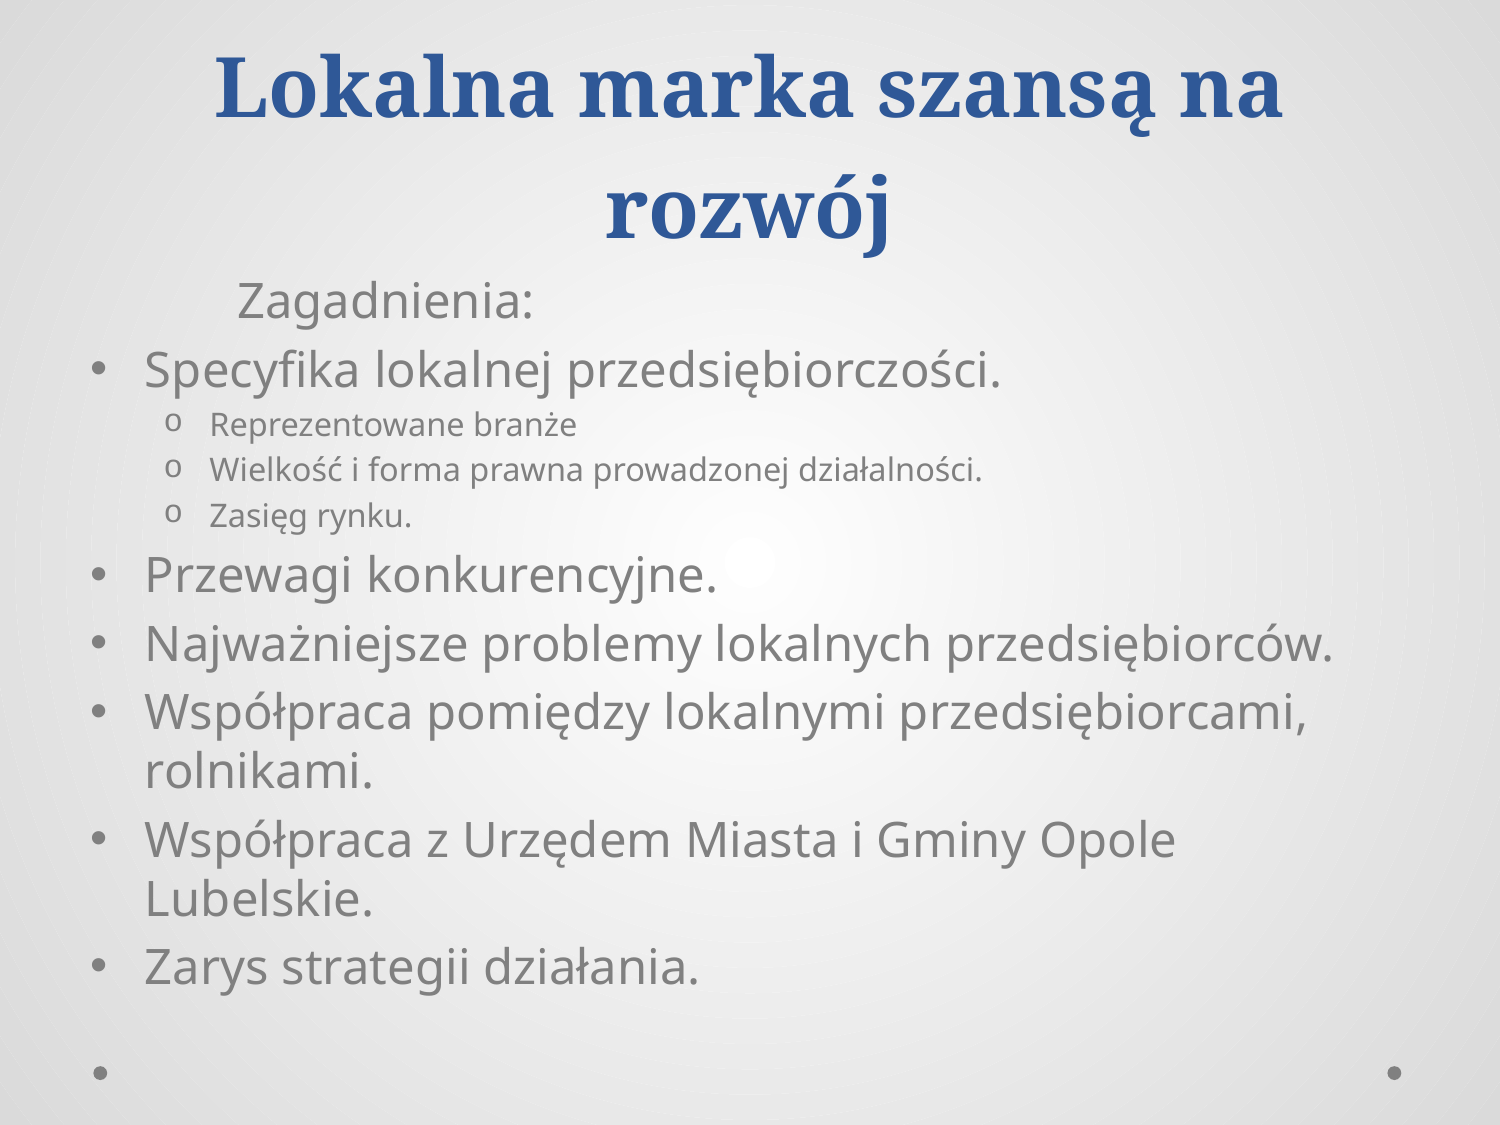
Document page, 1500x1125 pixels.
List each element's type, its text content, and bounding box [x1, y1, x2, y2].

list Zagadnienia: Specyfika lokalnej przedsiębiorczości. Reprezentowane branże Wielkość i forma prawna prowadzonej działalności. Zasięg rynku. Przewagi konkurencyjne. Najważniejsze problemy lokalnych przedsiębiorców. Współpraca pomiędzy lokalnymi przedsiębiorcami, rolnikami. Współpraca z Urzędem Miasta i Gminy Opole Lubelskie. Zarys strategii działania. [75, 262, 1425, 1005]
title Lokalna marka szansą na rozwój [75, 0, 1425, 262]
